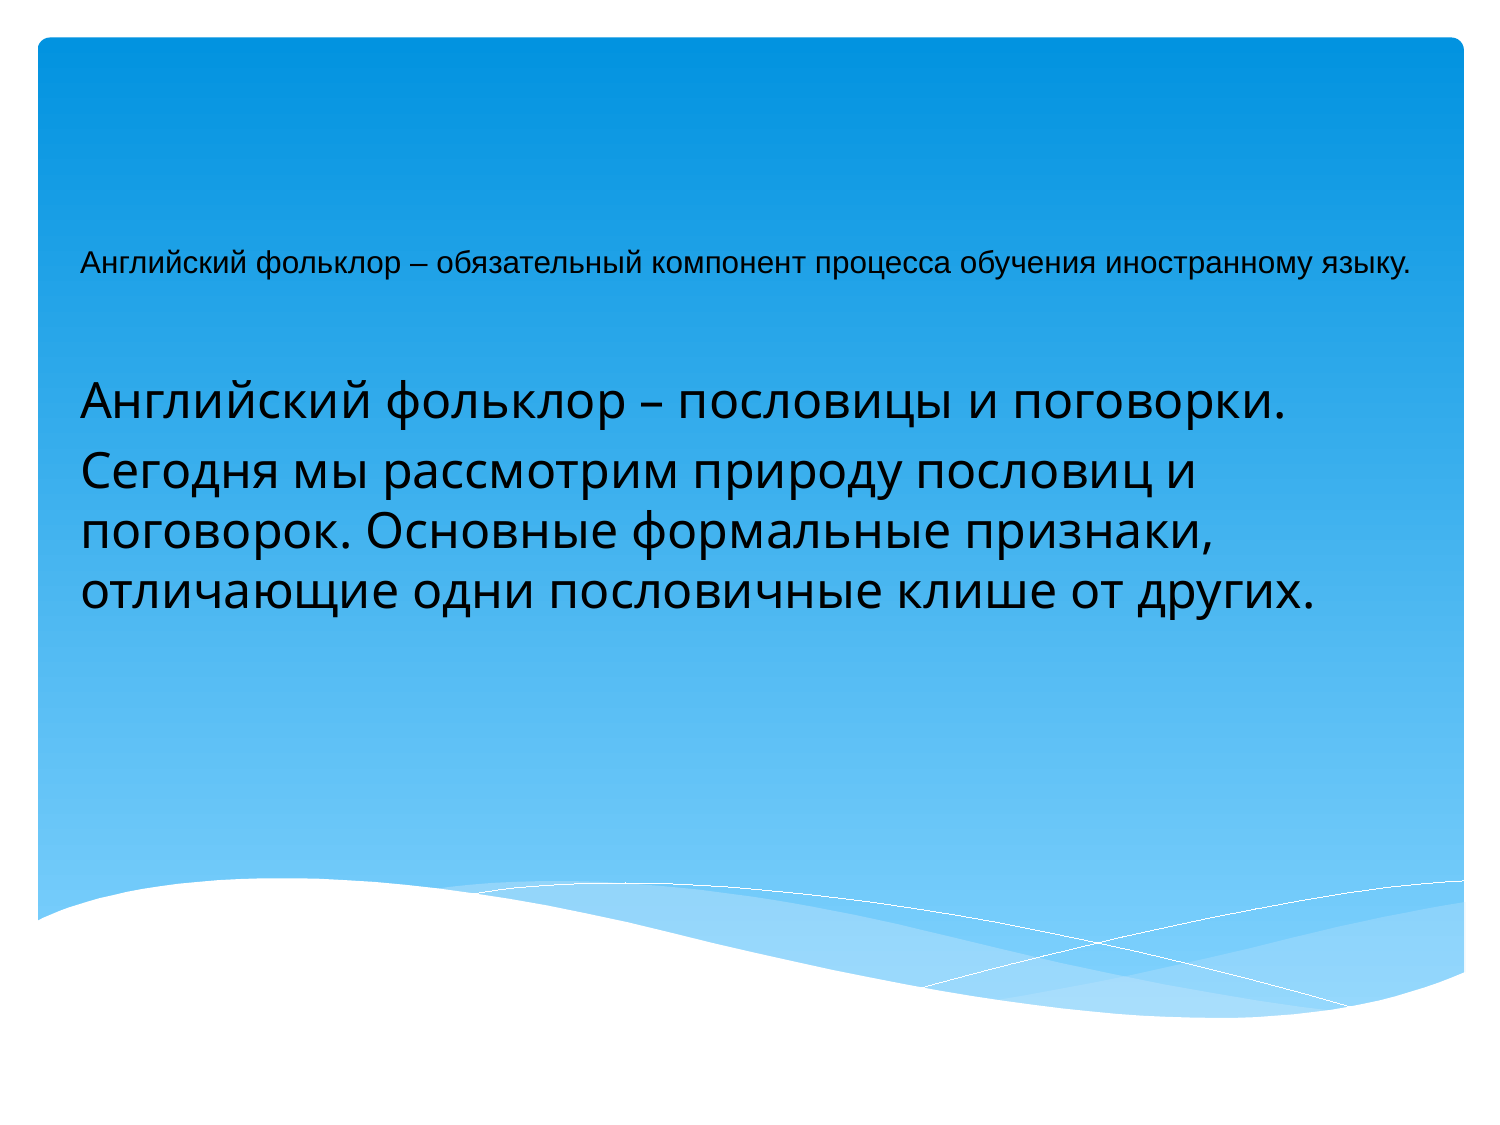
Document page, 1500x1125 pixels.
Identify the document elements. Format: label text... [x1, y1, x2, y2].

subtitle Английский фольклор – пословицы и поговорки. Сегодня мы рассмотрим природу пословиц и поговорок. Основные формальные признаки, отличающие одни пословичные клише от других. [64, 290, 1428, 1093]
title Английский фольклор – обязательный компонент процесса обучения иностранному языку. [64, 137, 1428, 290]
